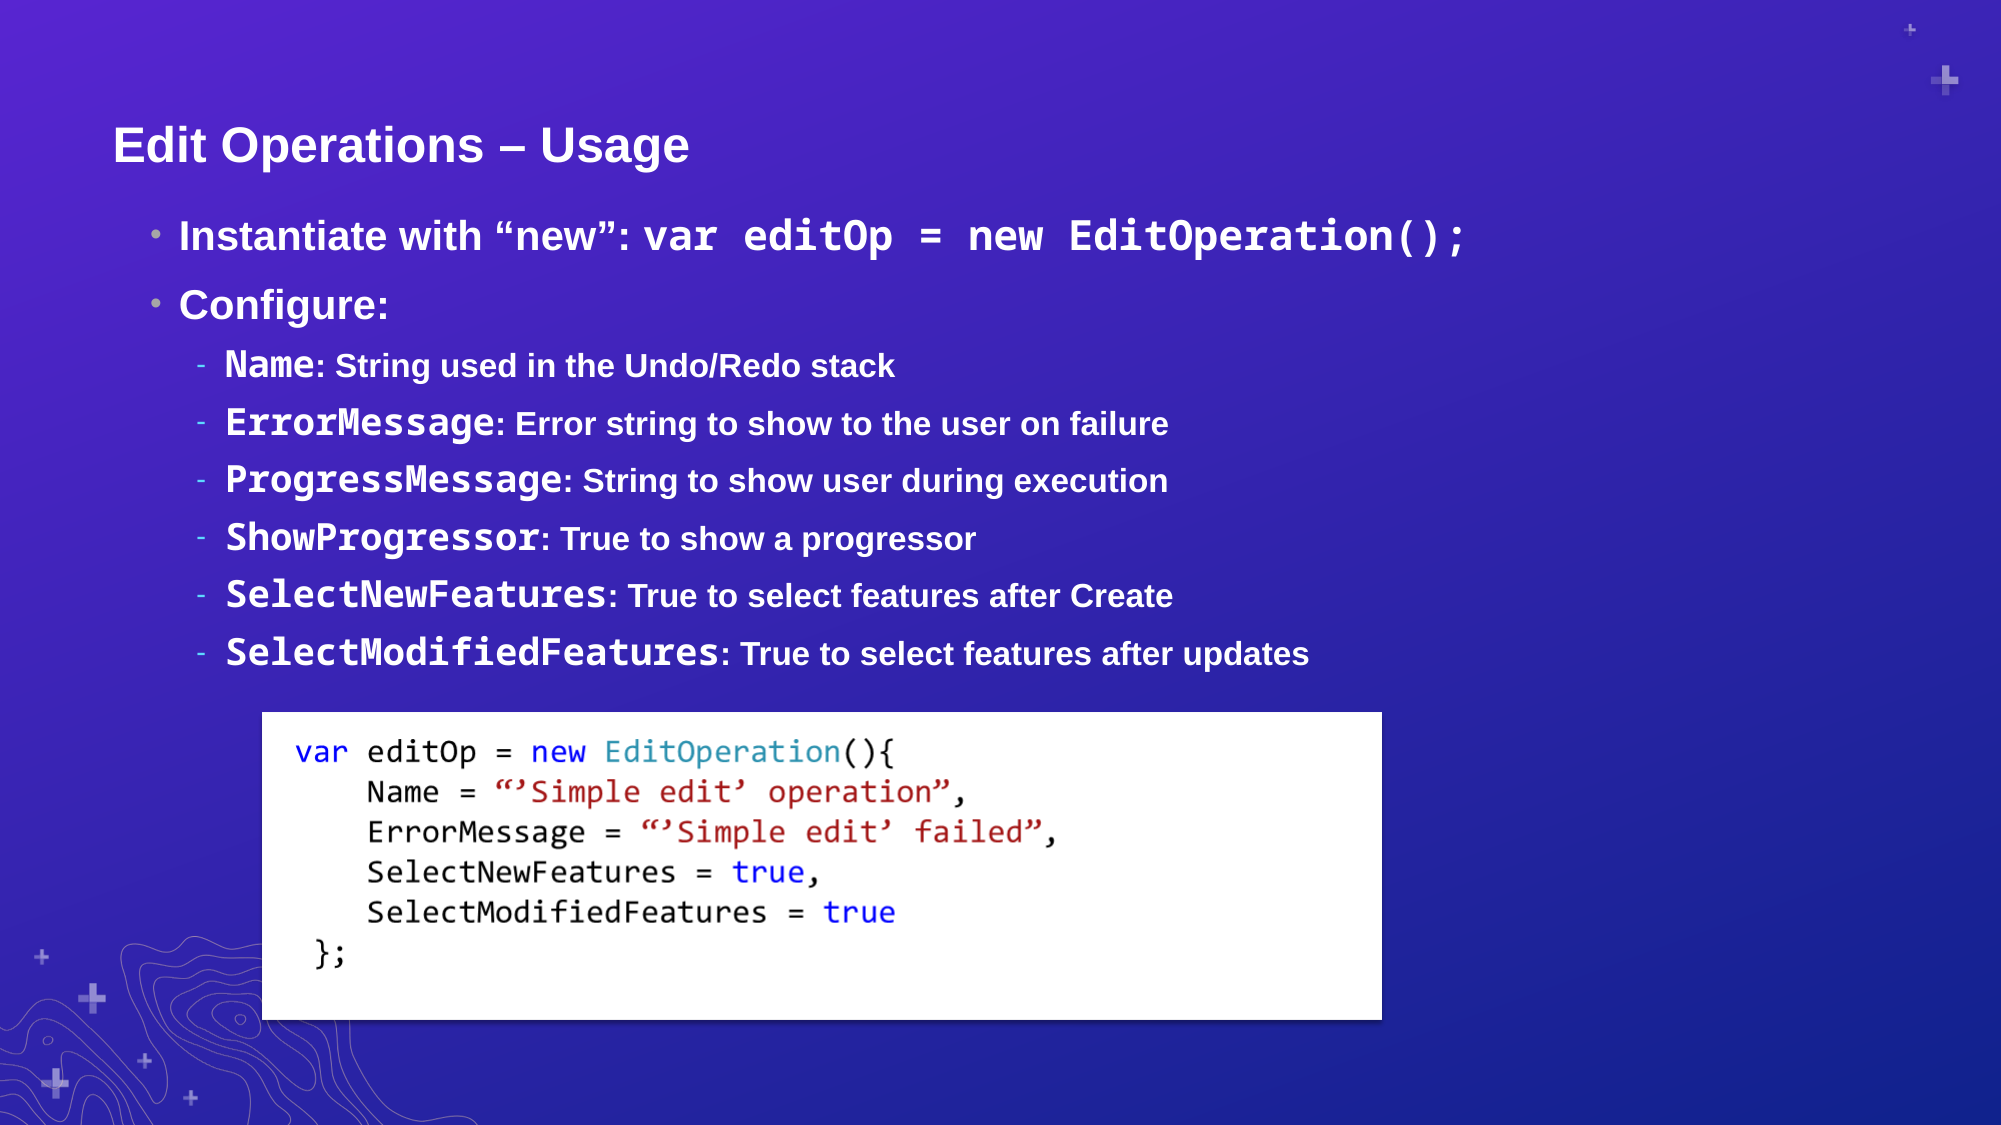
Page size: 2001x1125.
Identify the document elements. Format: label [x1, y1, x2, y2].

picture [255, 709, 1390, 1032]
text_box [0, 0, 2000, 1125]
